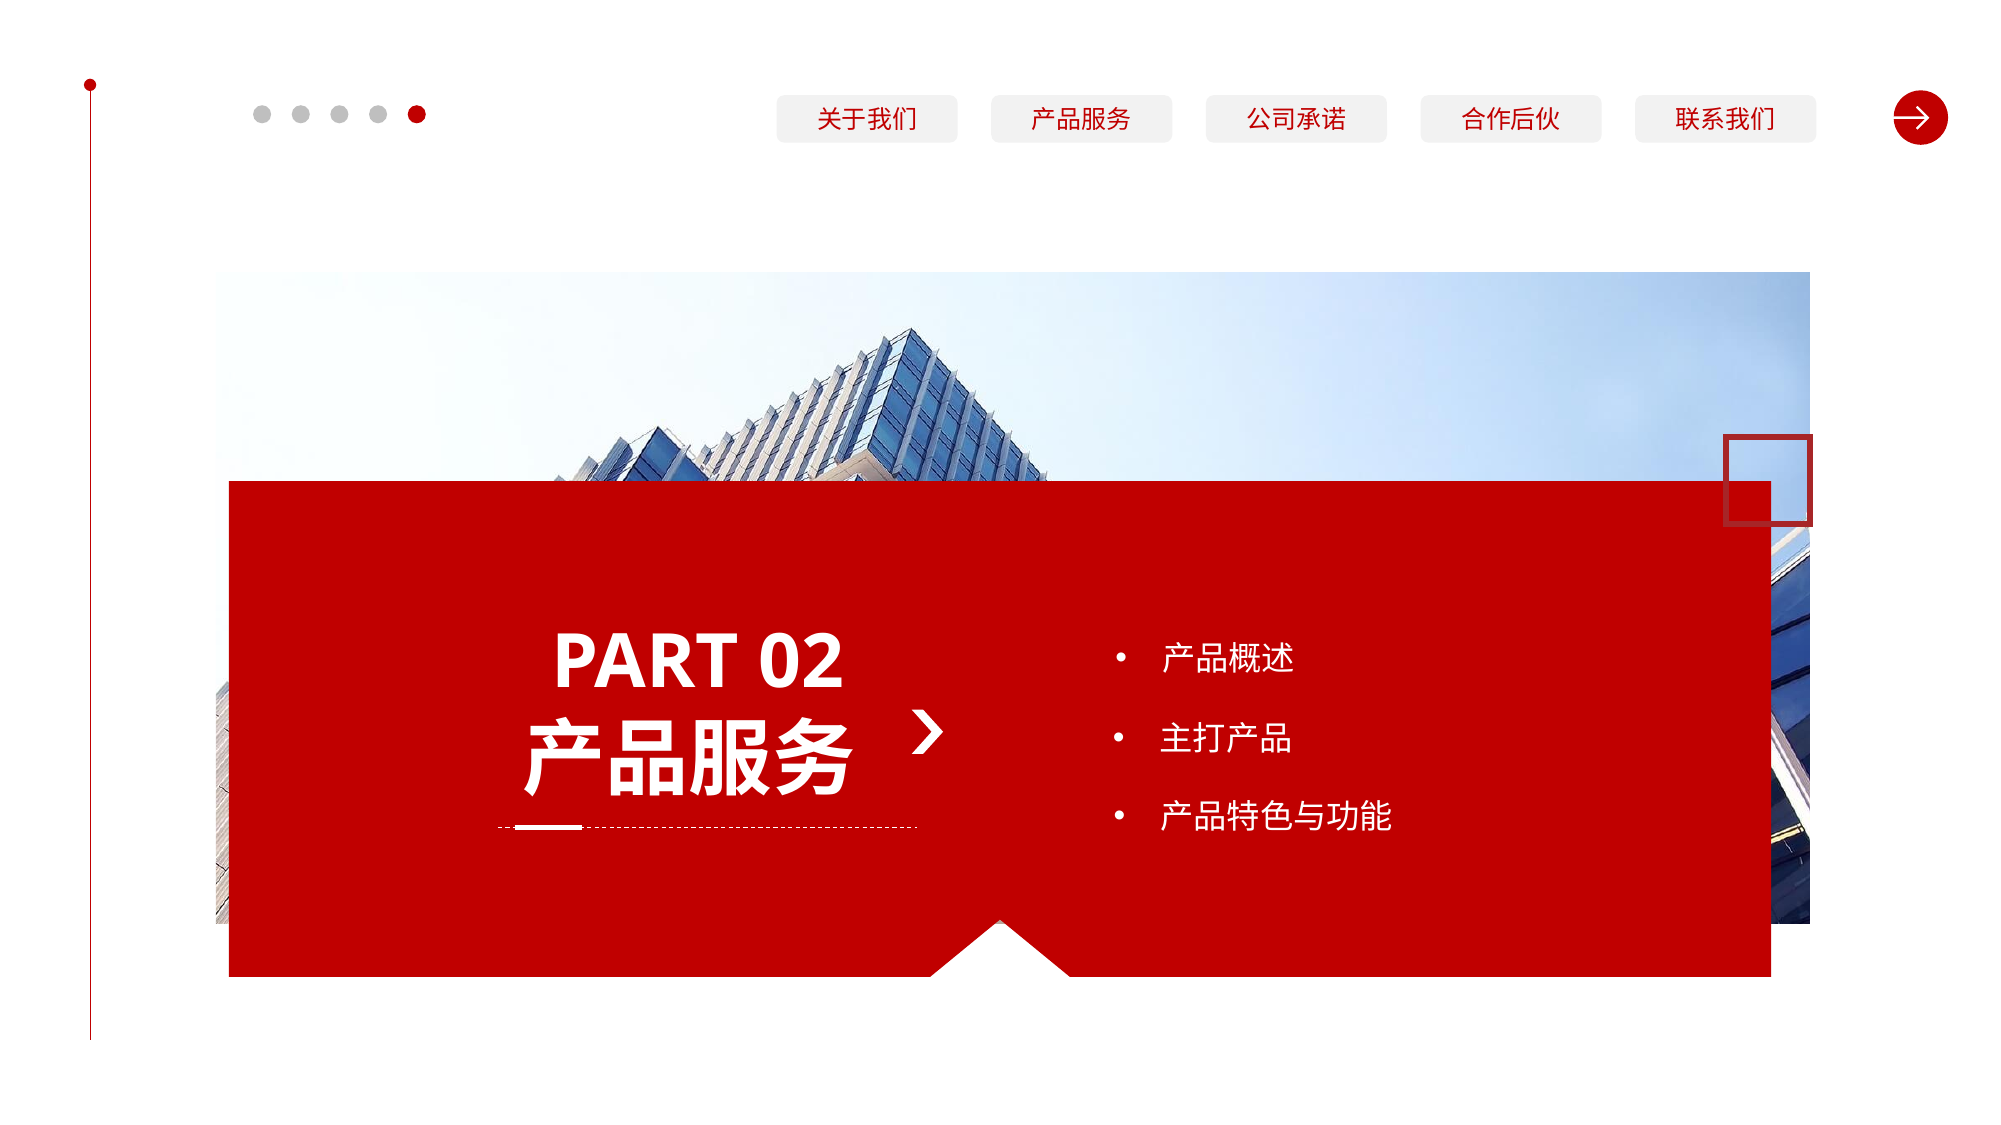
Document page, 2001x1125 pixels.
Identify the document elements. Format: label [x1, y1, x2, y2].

picture [215, 272, 1810, 924]
text_box [776, 95, 1817, 143]
text_box [330, 27, 349, 201]
text_box [227, 924, 997, 978]
text_box [505, 605, 873, 814]
text_box [1893, 90, 1949, 145]
text_box [1003, 924, 1773, 978]
text_box [1096, 630, 1411, 844]
